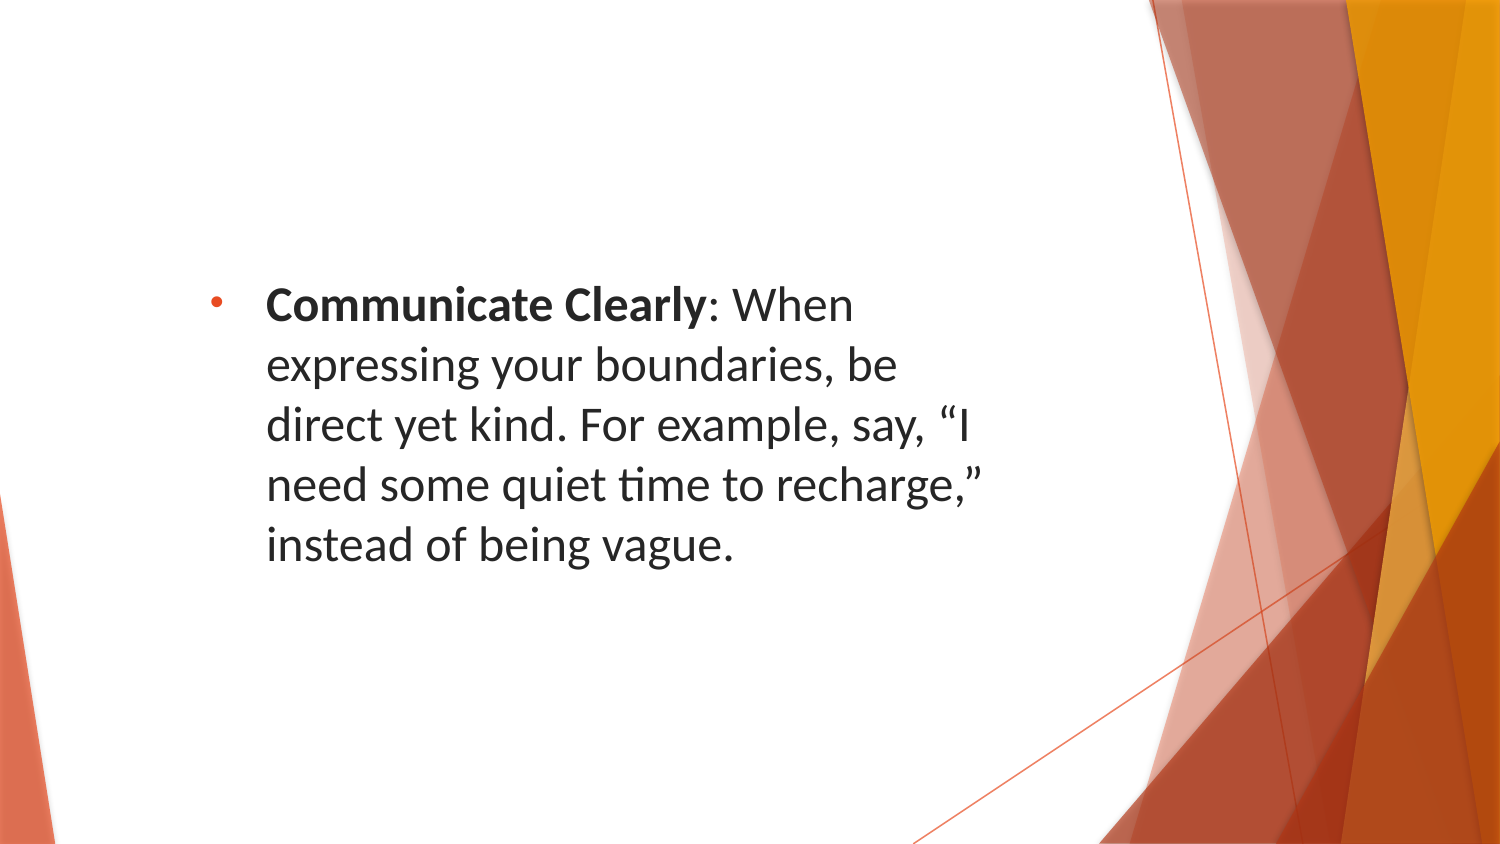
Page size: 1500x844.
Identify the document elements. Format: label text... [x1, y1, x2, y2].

list Communicate Clearly: When expressing your boundaries, be direct yet kind. For example, say, “I need some quiet time to recharge,” instead of being vague. [194, 114, 1022, 729]
